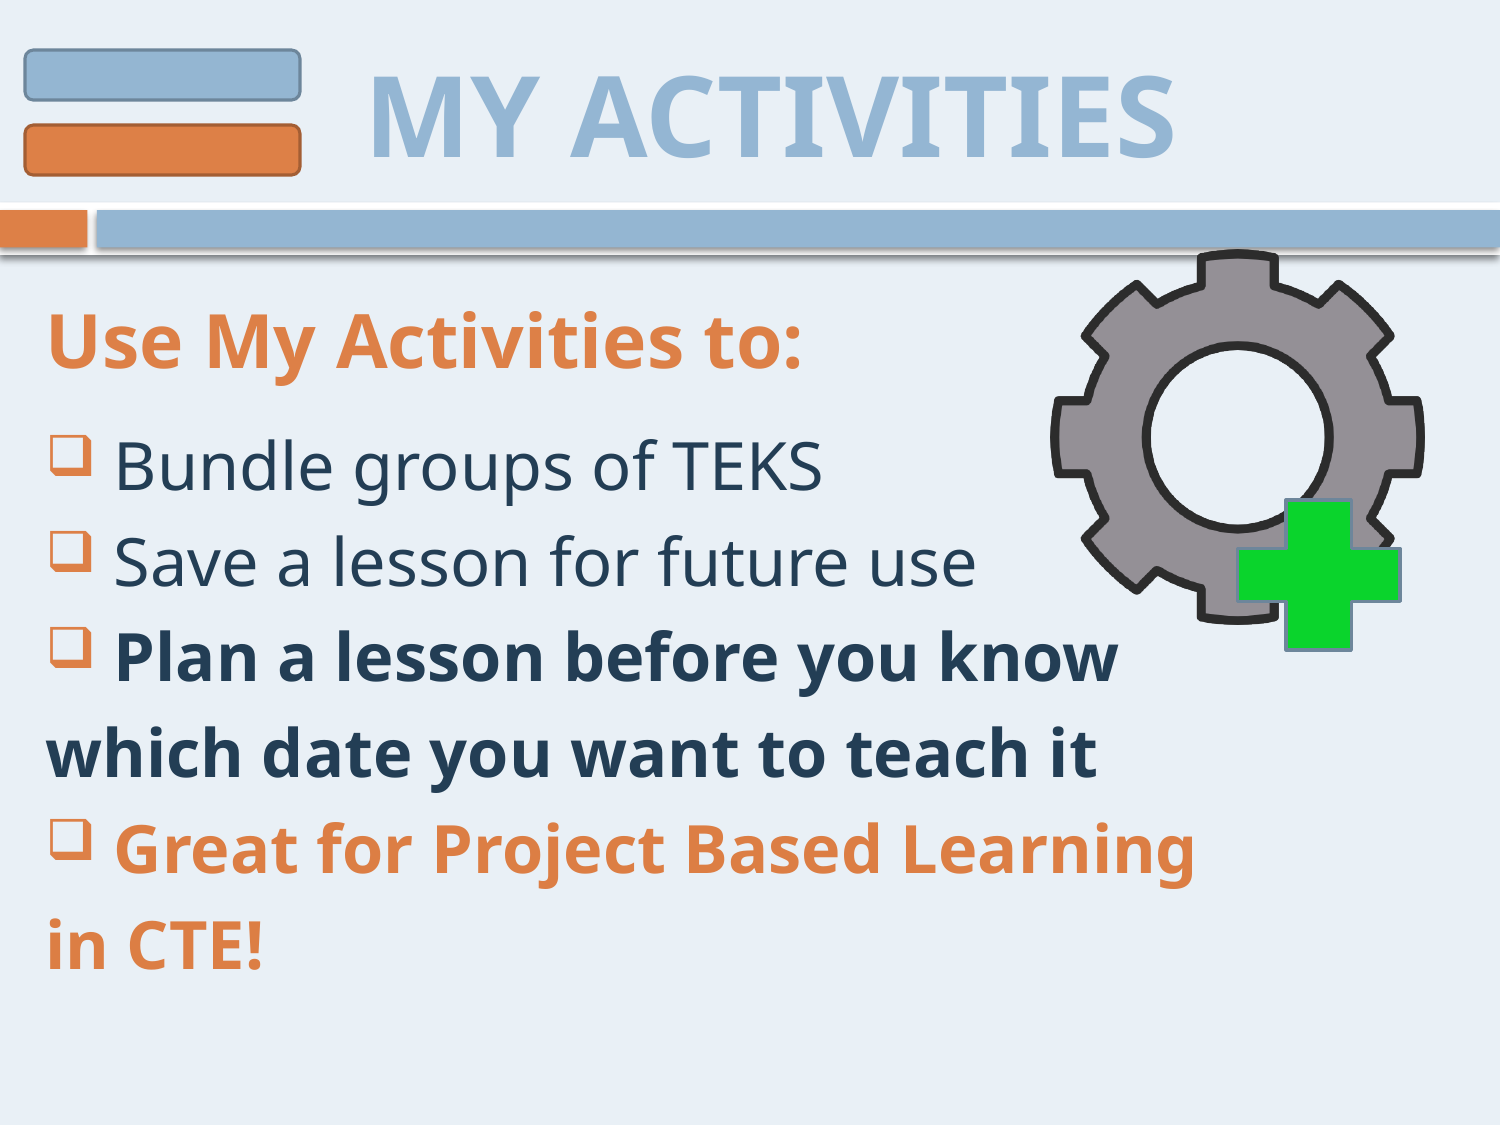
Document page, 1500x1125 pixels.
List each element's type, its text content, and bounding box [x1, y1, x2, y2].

text_box [23, 123, 302, 177]
text_box [23, 48, 302, 102]
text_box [1049, 249, 1426, 651]
text_box Use My Activities to: Bundle groups of TEKS Save a lesson for future use Plan a lesson before you know which date you want to teach it Great for Project Based Learning in CTE! [0, 224, 1313, 1114]
text_box MY ACTIVITIES [350, 12, 1500, 213]
